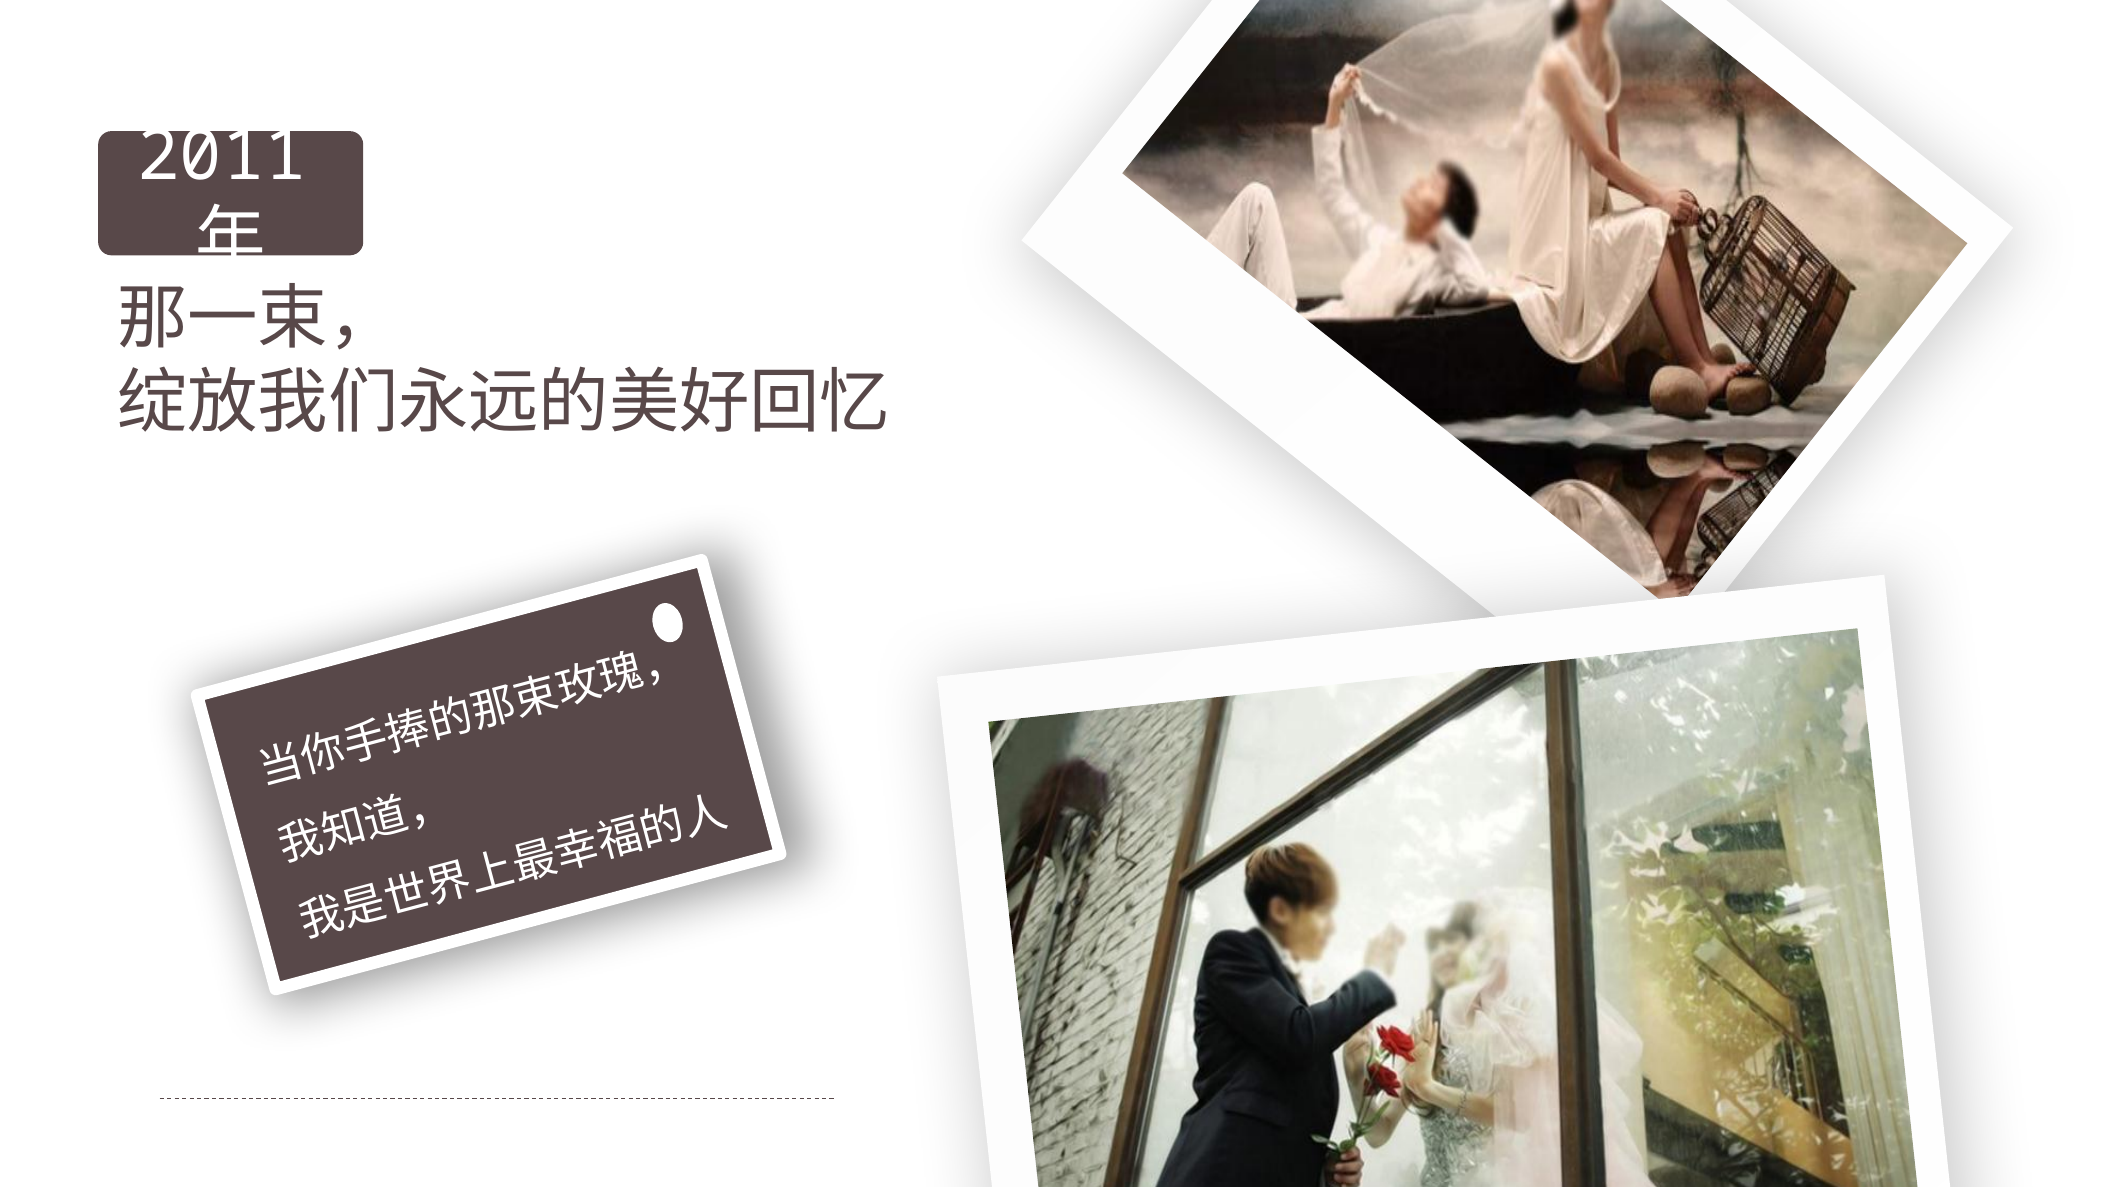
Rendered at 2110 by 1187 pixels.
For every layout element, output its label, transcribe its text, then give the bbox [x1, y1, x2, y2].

text_box 2011年 [97, 130, 365, 257]
text_box 那一束， 绽放我们永远的美好回忆 [102, 264, 919, 449]
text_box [1132, 0, 1902, 548]
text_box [975, 623, 1929, 1187]
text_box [227, 622, 750, 927]
picture [1594, 548, 1726, 599]
picture [1902, 191, 1968, 326]
picture [1122, 160, 1132, 182]
